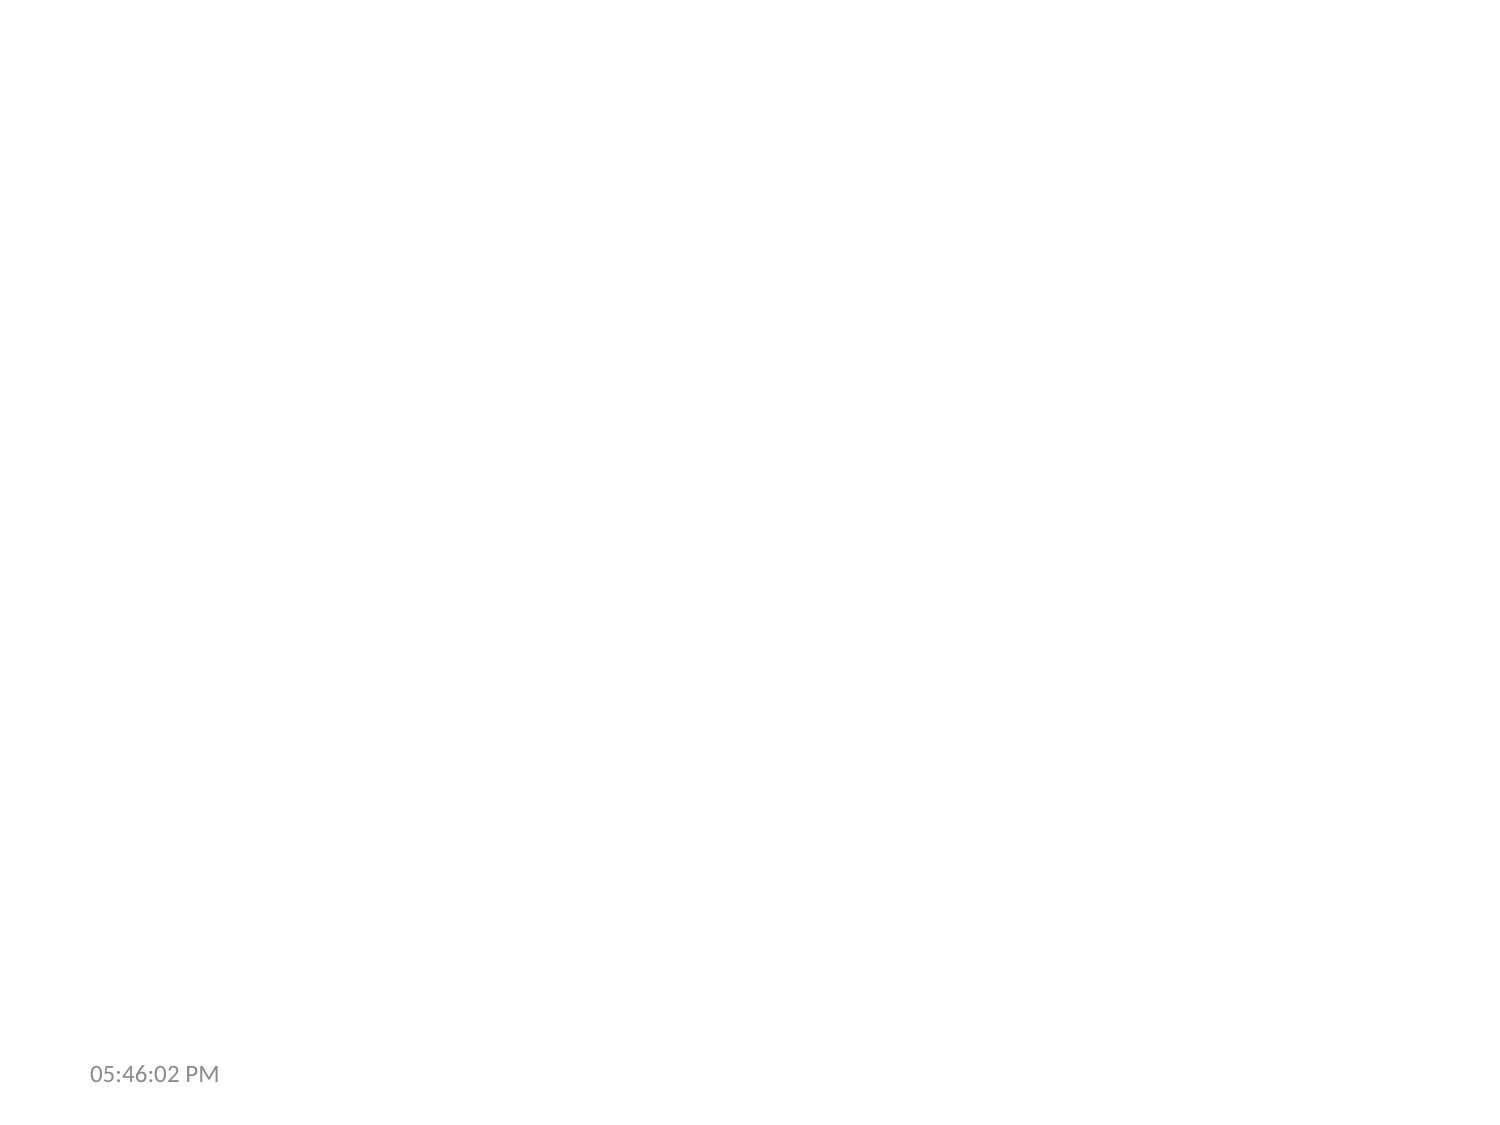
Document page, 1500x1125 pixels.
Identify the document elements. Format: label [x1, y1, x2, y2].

slide_number [75, 1042, 425, 1103]
